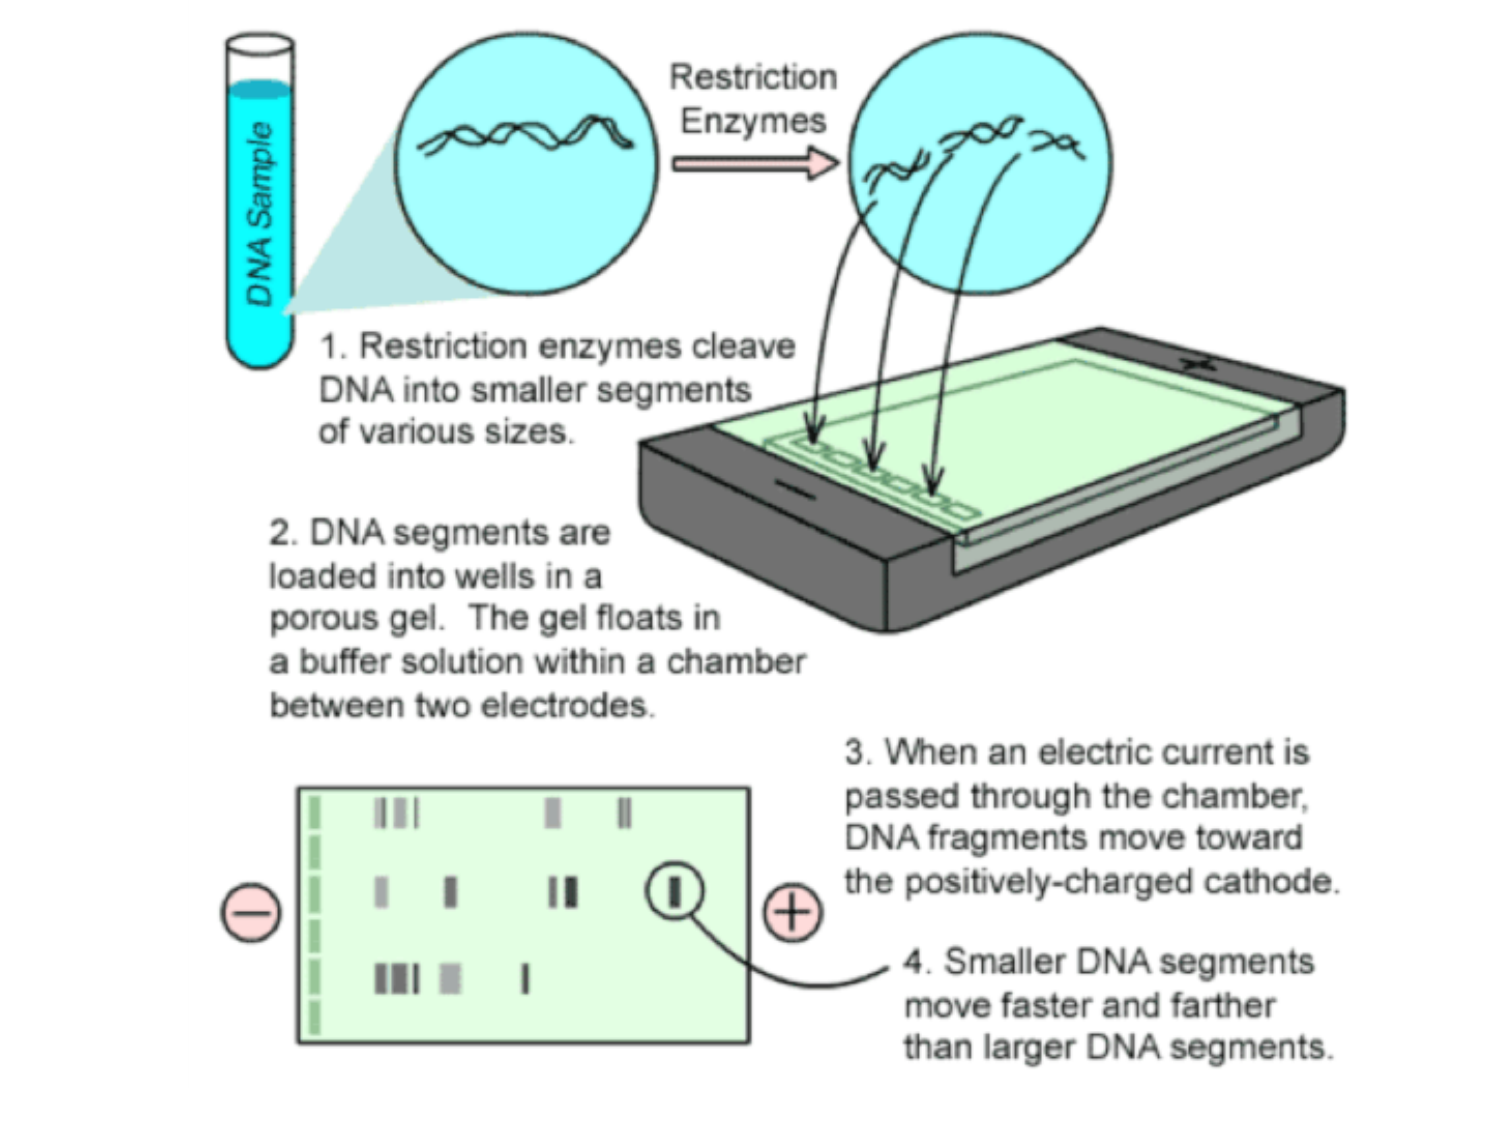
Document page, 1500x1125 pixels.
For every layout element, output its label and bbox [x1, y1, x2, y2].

picture [187, 0, 1365, 1088]
